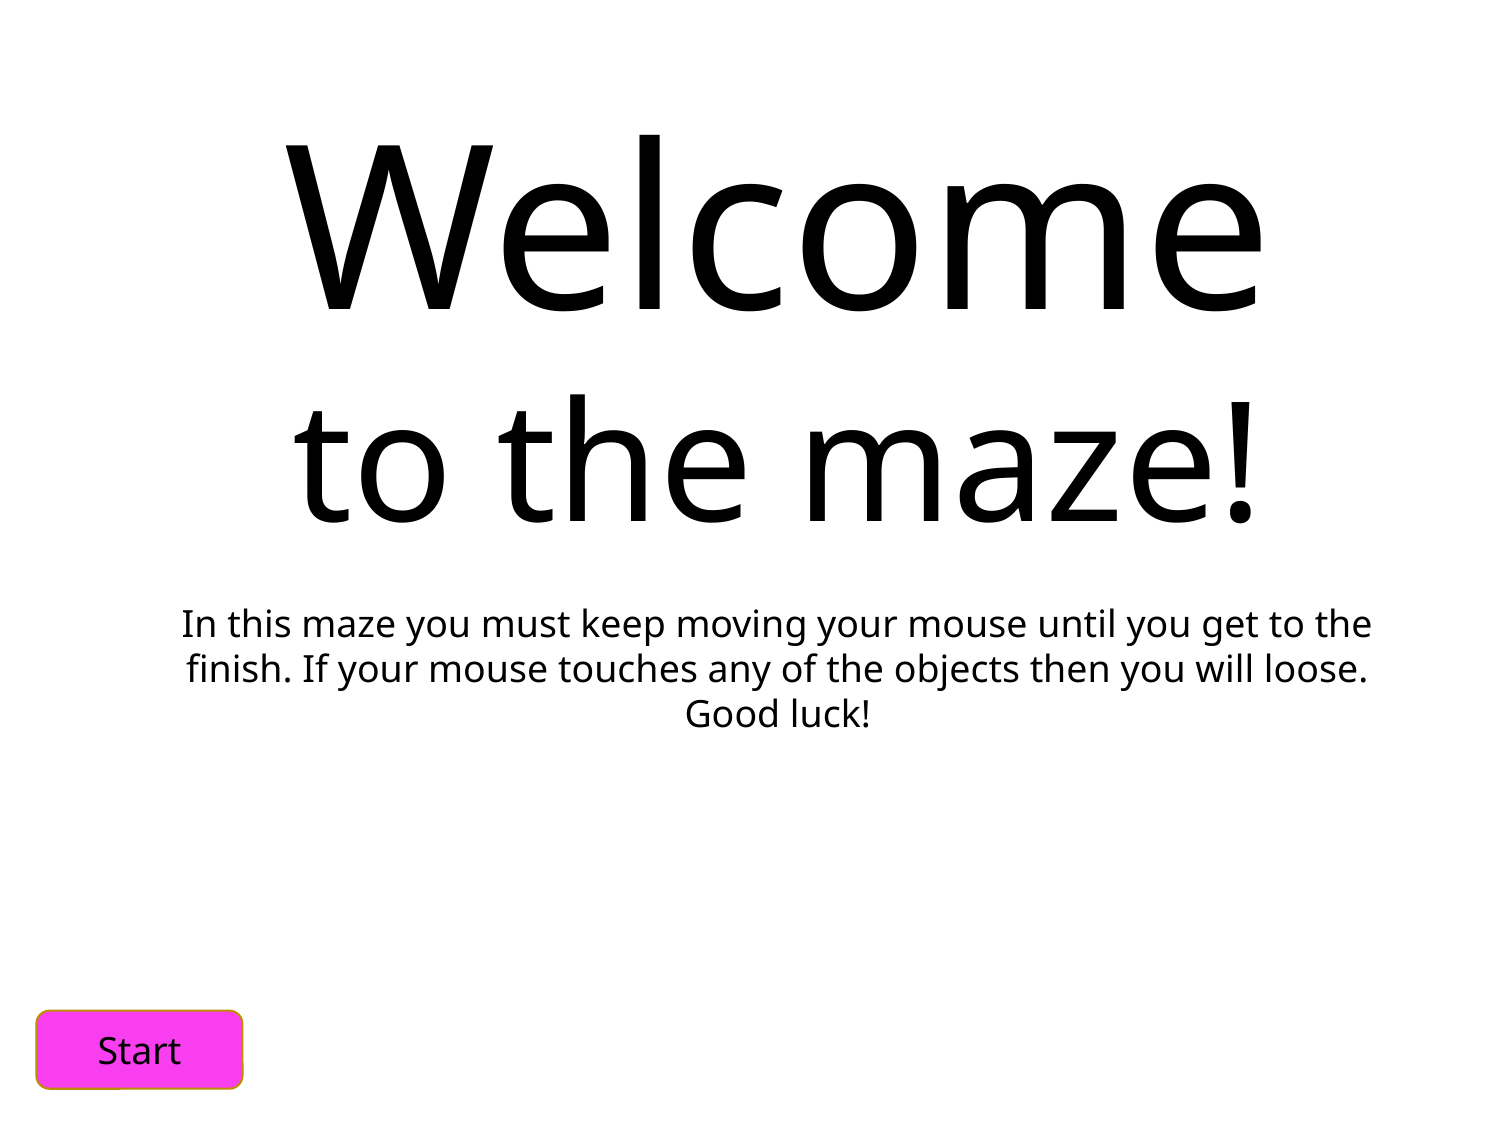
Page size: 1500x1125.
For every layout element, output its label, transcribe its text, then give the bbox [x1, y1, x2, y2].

text_box Welcome to the maze! In this maze you must keep moving your mouse until you get to the finish. If your mouse touches any of the objects then you will loose. Good luck! [118, 72, 1438, 788]
text_box Start [47, 1019, 232, 1080]
text_box [35, 1009, 244, 1090]
